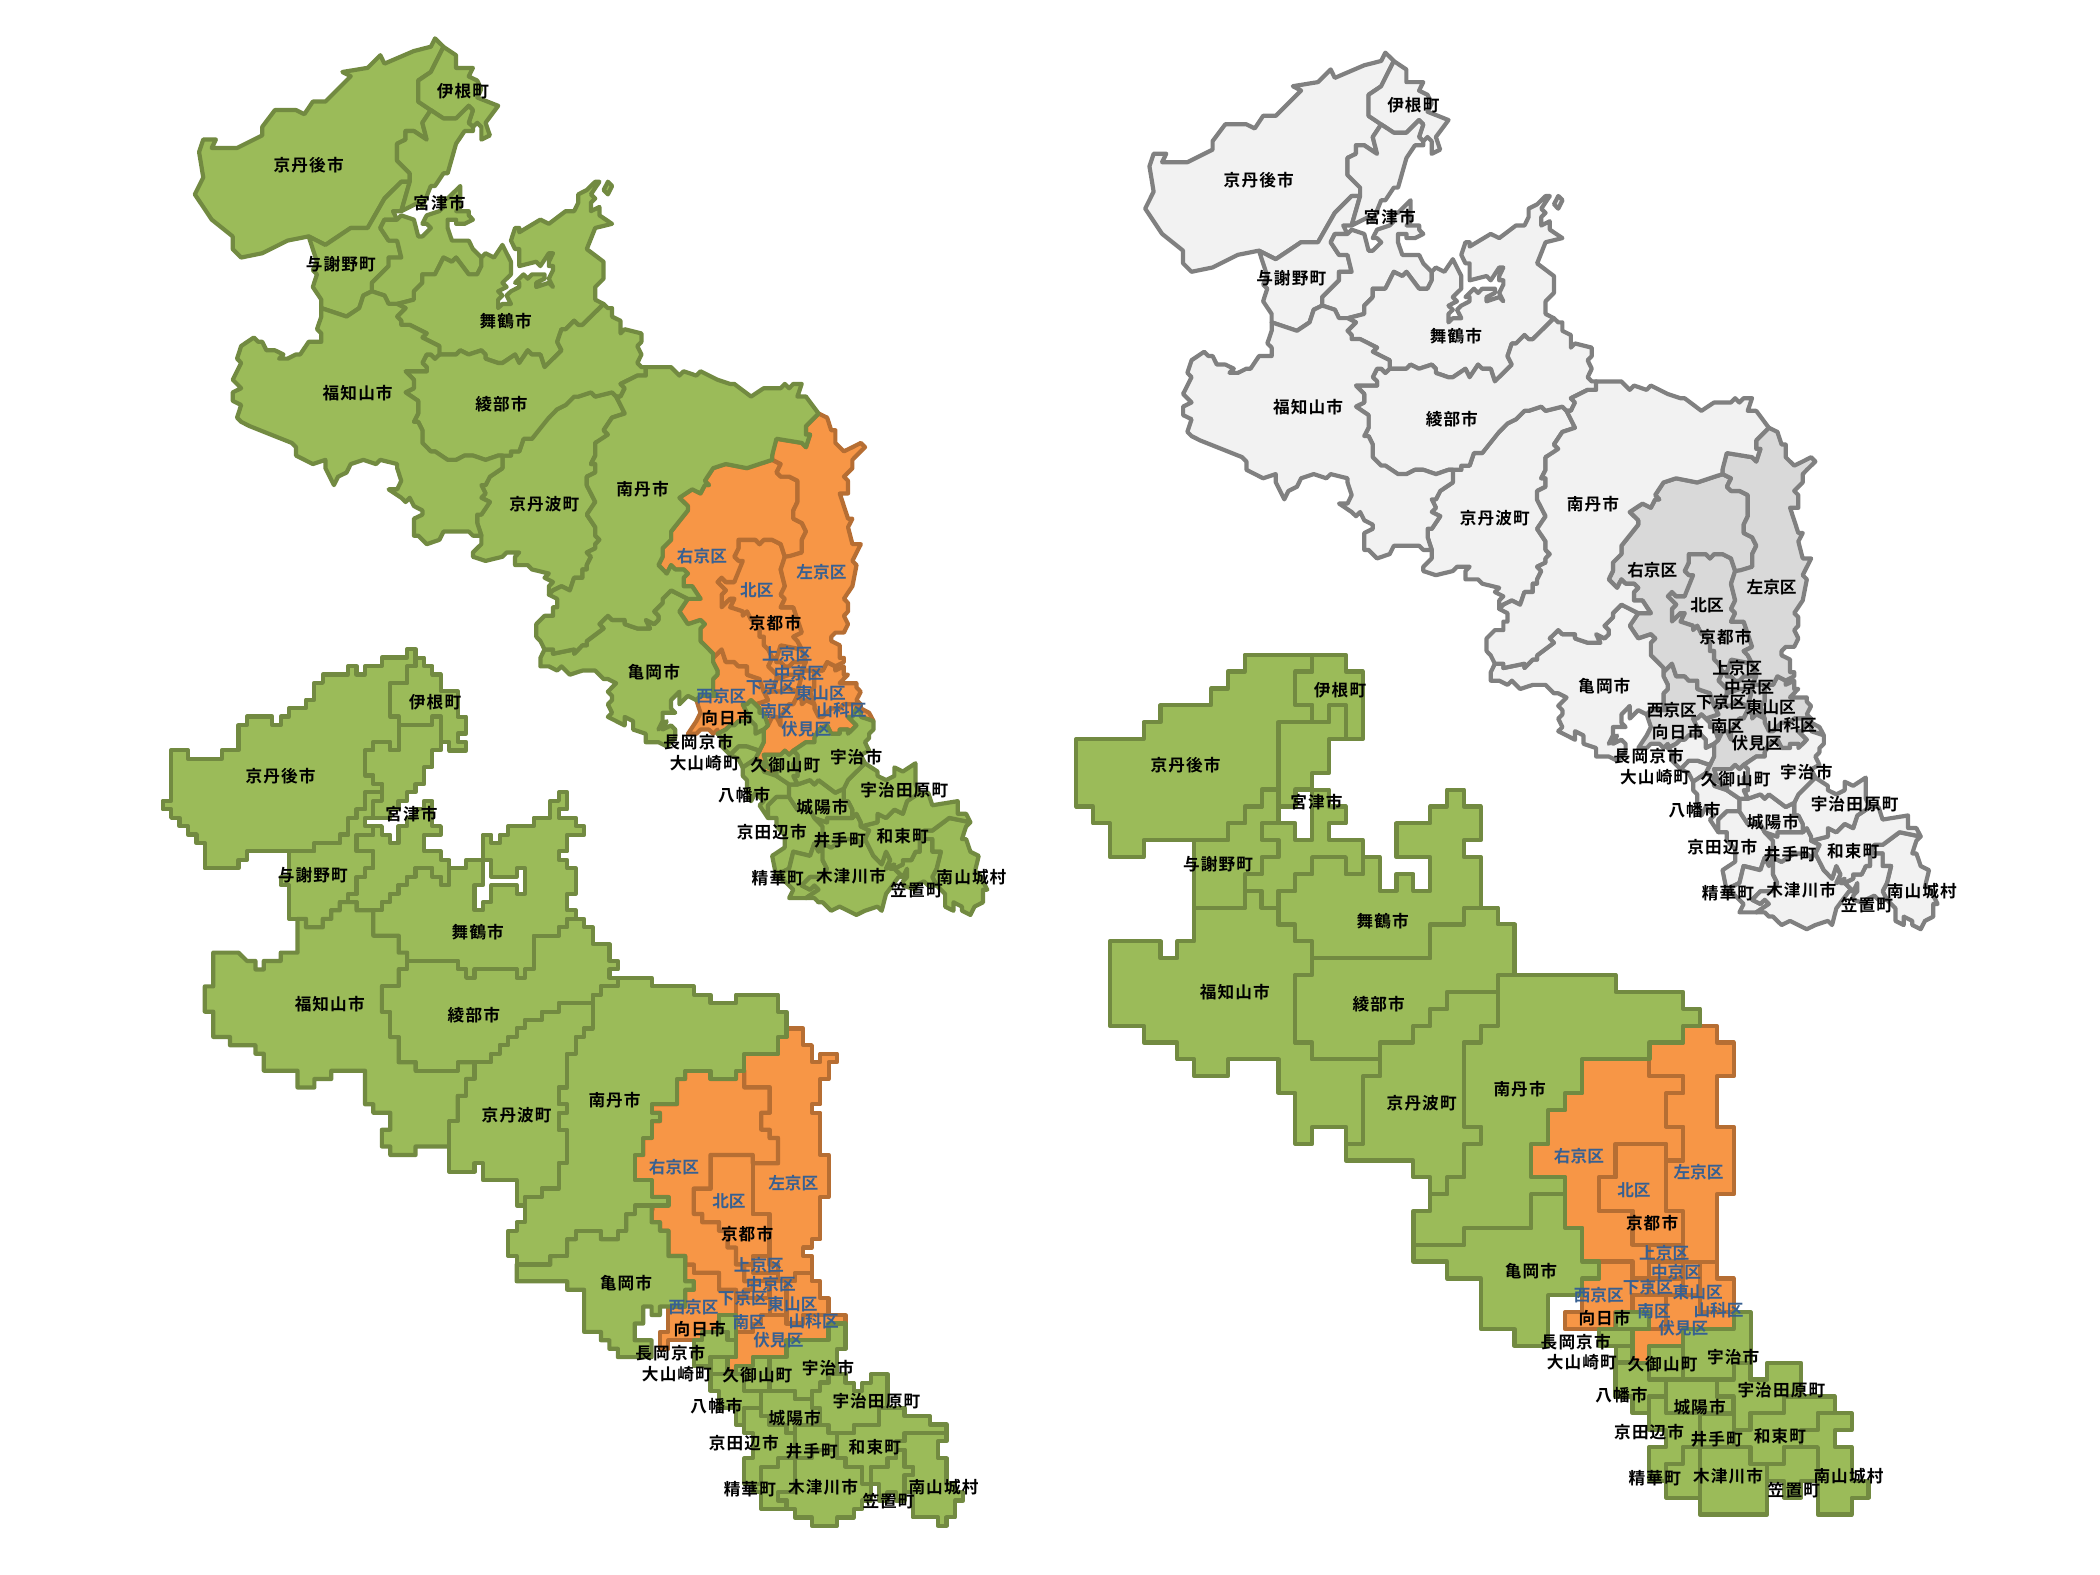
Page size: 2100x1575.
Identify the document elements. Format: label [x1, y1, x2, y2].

text_box [1134, 672, 1900, 1508]
text_box [162, 648, 252, 1526]
text_box [1076, 654, 1202, 1515]
text_box [1611, 552, 1833, 762]
text_box [257, 73, 1023, 909]
text_box [1538, 1137, 1760, 1347]
text_box [1144, 52, 1938, 653]
text_box [633, 1149, 855, 1358]
text_box [661, 538, 883, 747]
text_box [1207, 87, 1974, 923]
text_box [194, 38, 988, 647]
text_box [229, 683, 995, 1520]
